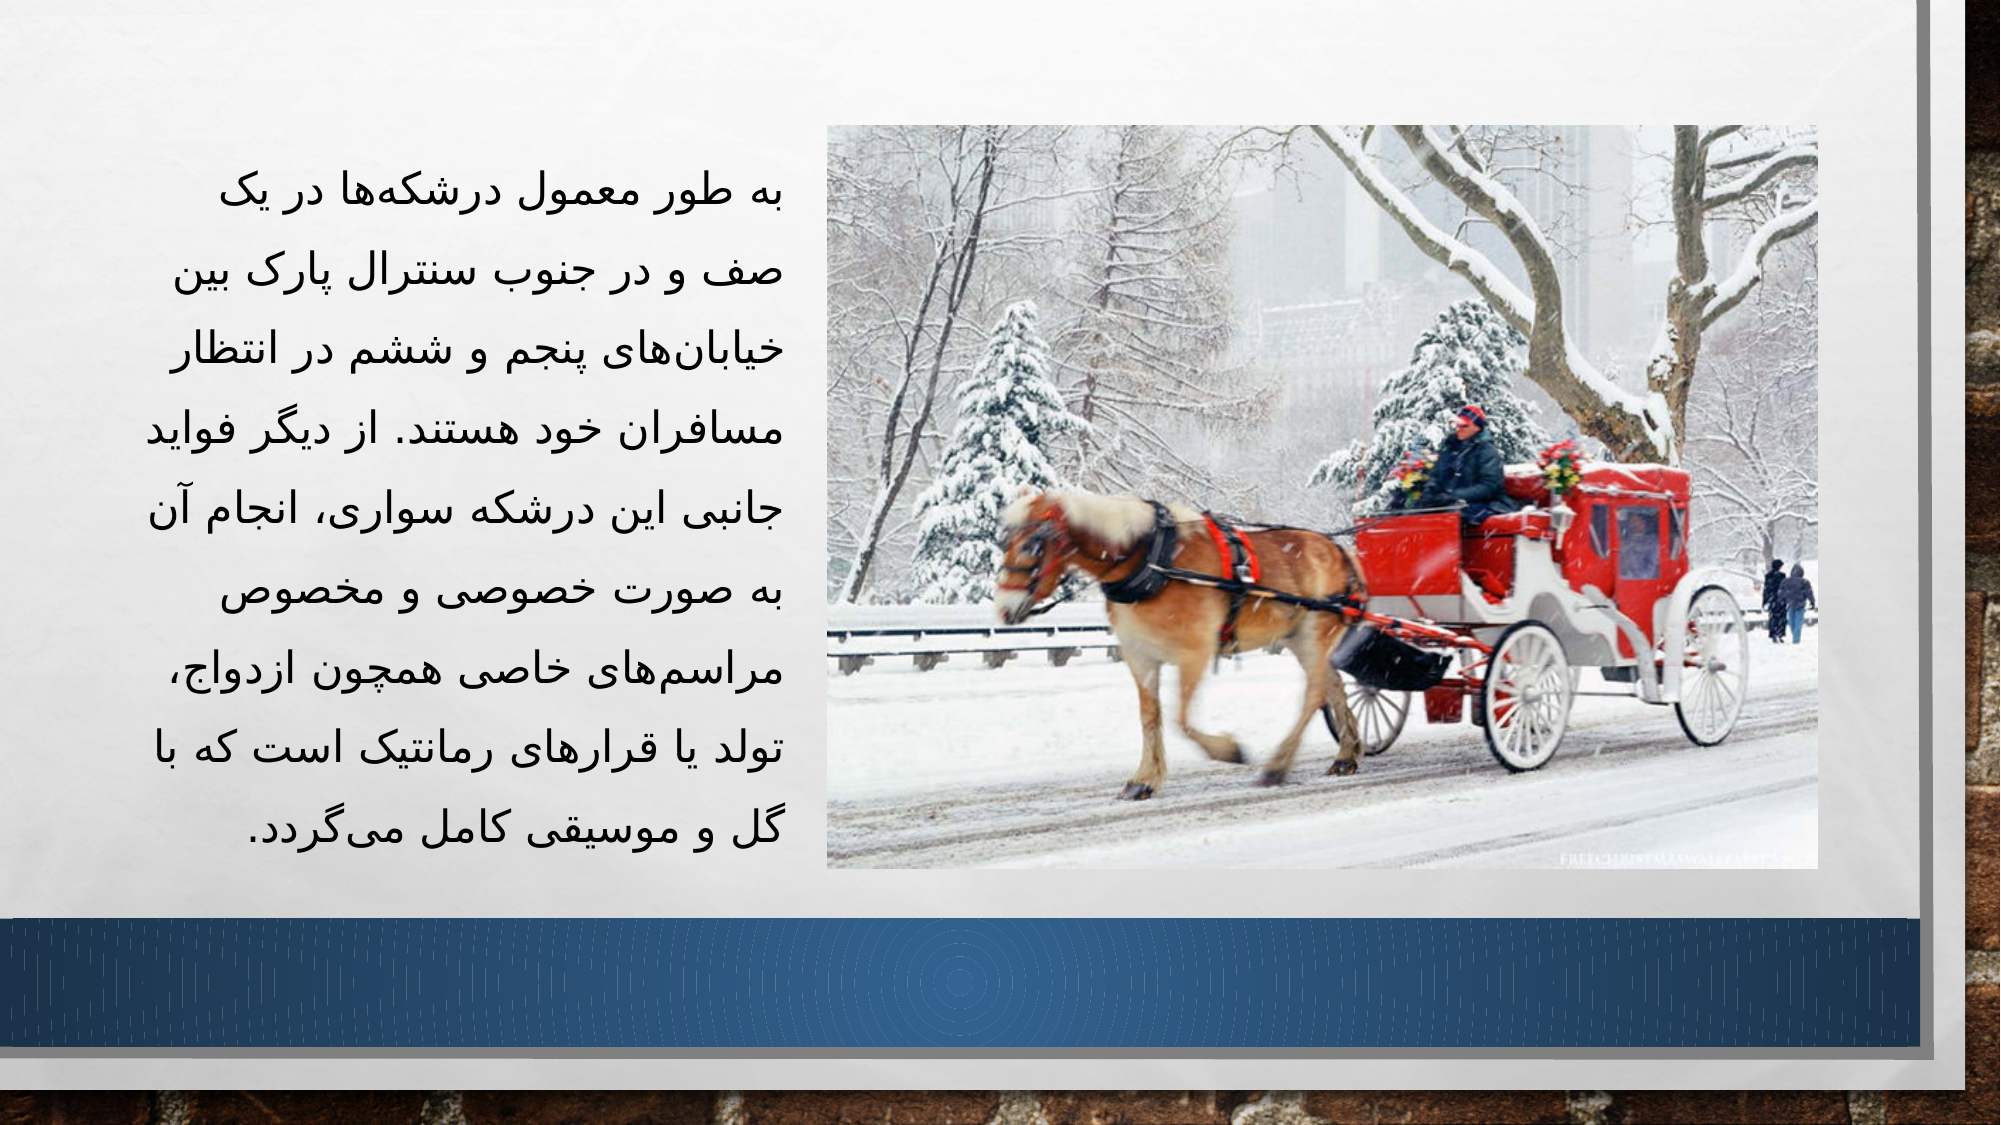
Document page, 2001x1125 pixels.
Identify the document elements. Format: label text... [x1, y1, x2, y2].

list به طور معمول درشکه‌ها در یک صف و در جنوب سنترال پارک بین خیابان‌های پنجم و ششم در انتظار مسافران خود هستند. از دیگر فواید جانبی این درشکه سواری، انجام آن به صورت خصوصی و مخصوص مراسم‌های خاصی همچون ازدواج، تولد یا قرارهای رمانتیک است که با گل و موسیقی کامل می‌گردد. [113, 125, 801, 869]
picture [0, 0, 2000, 1125]
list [827, 125, 1818, 869]
